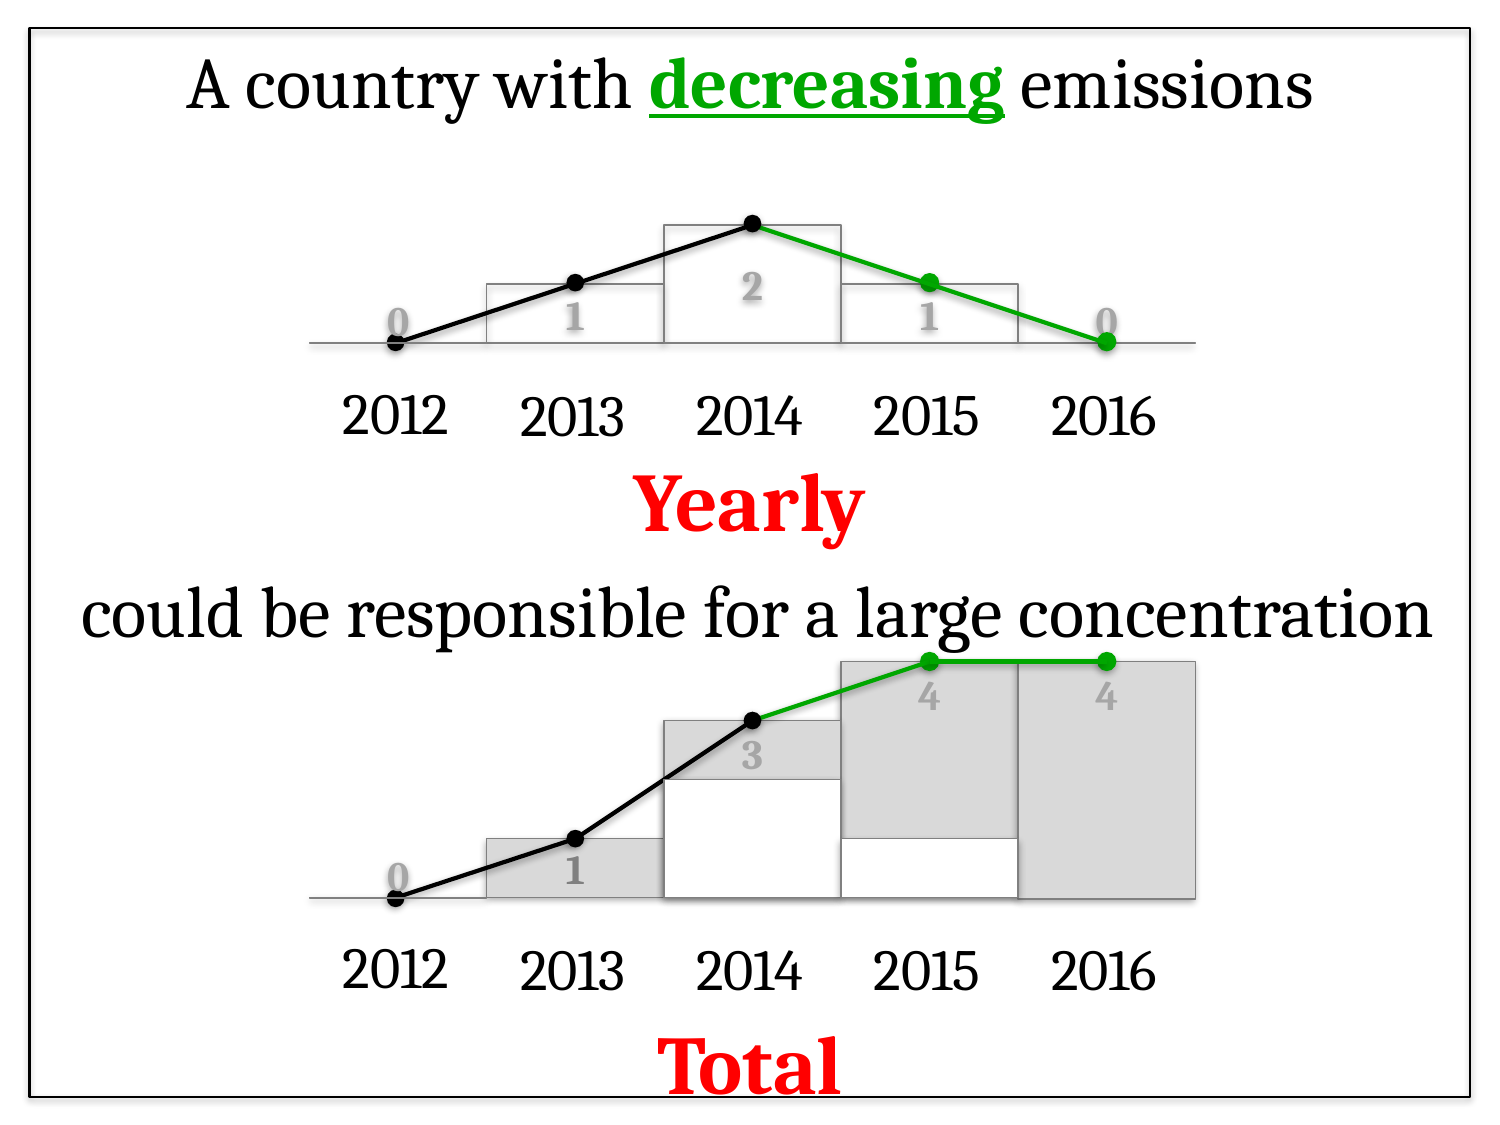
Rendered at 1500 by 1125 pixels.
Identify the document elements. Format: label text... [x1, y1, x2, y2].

text_box [29, 27, 1471, 440]
text_box 2014 [662, 370, 838, 440]
text_box [1110, 333, 1117, 351]
text_box 2012 [307, 368, 485, 454]
text_box 2016 [1016, 370, 1193, 455]
text_box could be responsible for a large concentration [66, 557, 1450, 651]
text_box [742, 213, 762, 223]
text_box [752, 224, 1108, 344]
text_box Yearly [29, 440, 1471, 556]
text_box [29, 652, 1471, 1121]
text_box 2013 [484, 370, 662, 456]
text_box 2015 [838, 370, 1016, 455]
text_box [395, 224, 751, 344]
text_box A country with decreasing emissions [171, 28, 1329, 131]
text_box [29, 556, 1471, 652]
